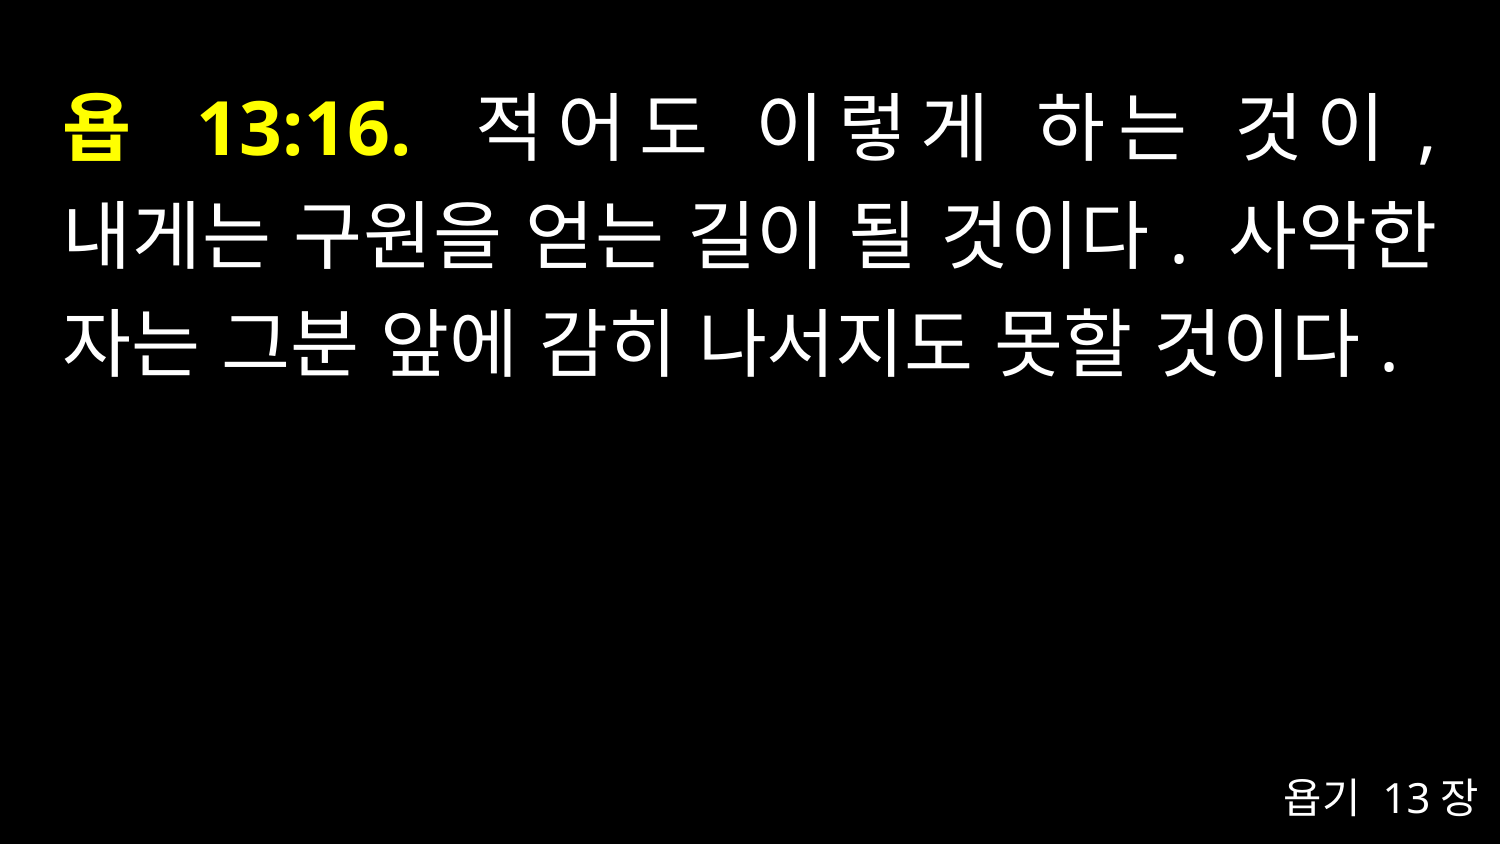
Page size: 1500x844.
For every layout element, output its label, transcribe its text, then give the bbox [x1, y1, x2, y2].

subtitle 욥기 13장 [916, 770, 1500, 844]
title 욥 13:16. 적어도 이렇게 하는 것이, 내게는 구원을 얻는 길이 될 것이다. 사악한 자는 그분 앞에 감히 나서지도 못할 것이다. [0, 0, 1500, 844]
